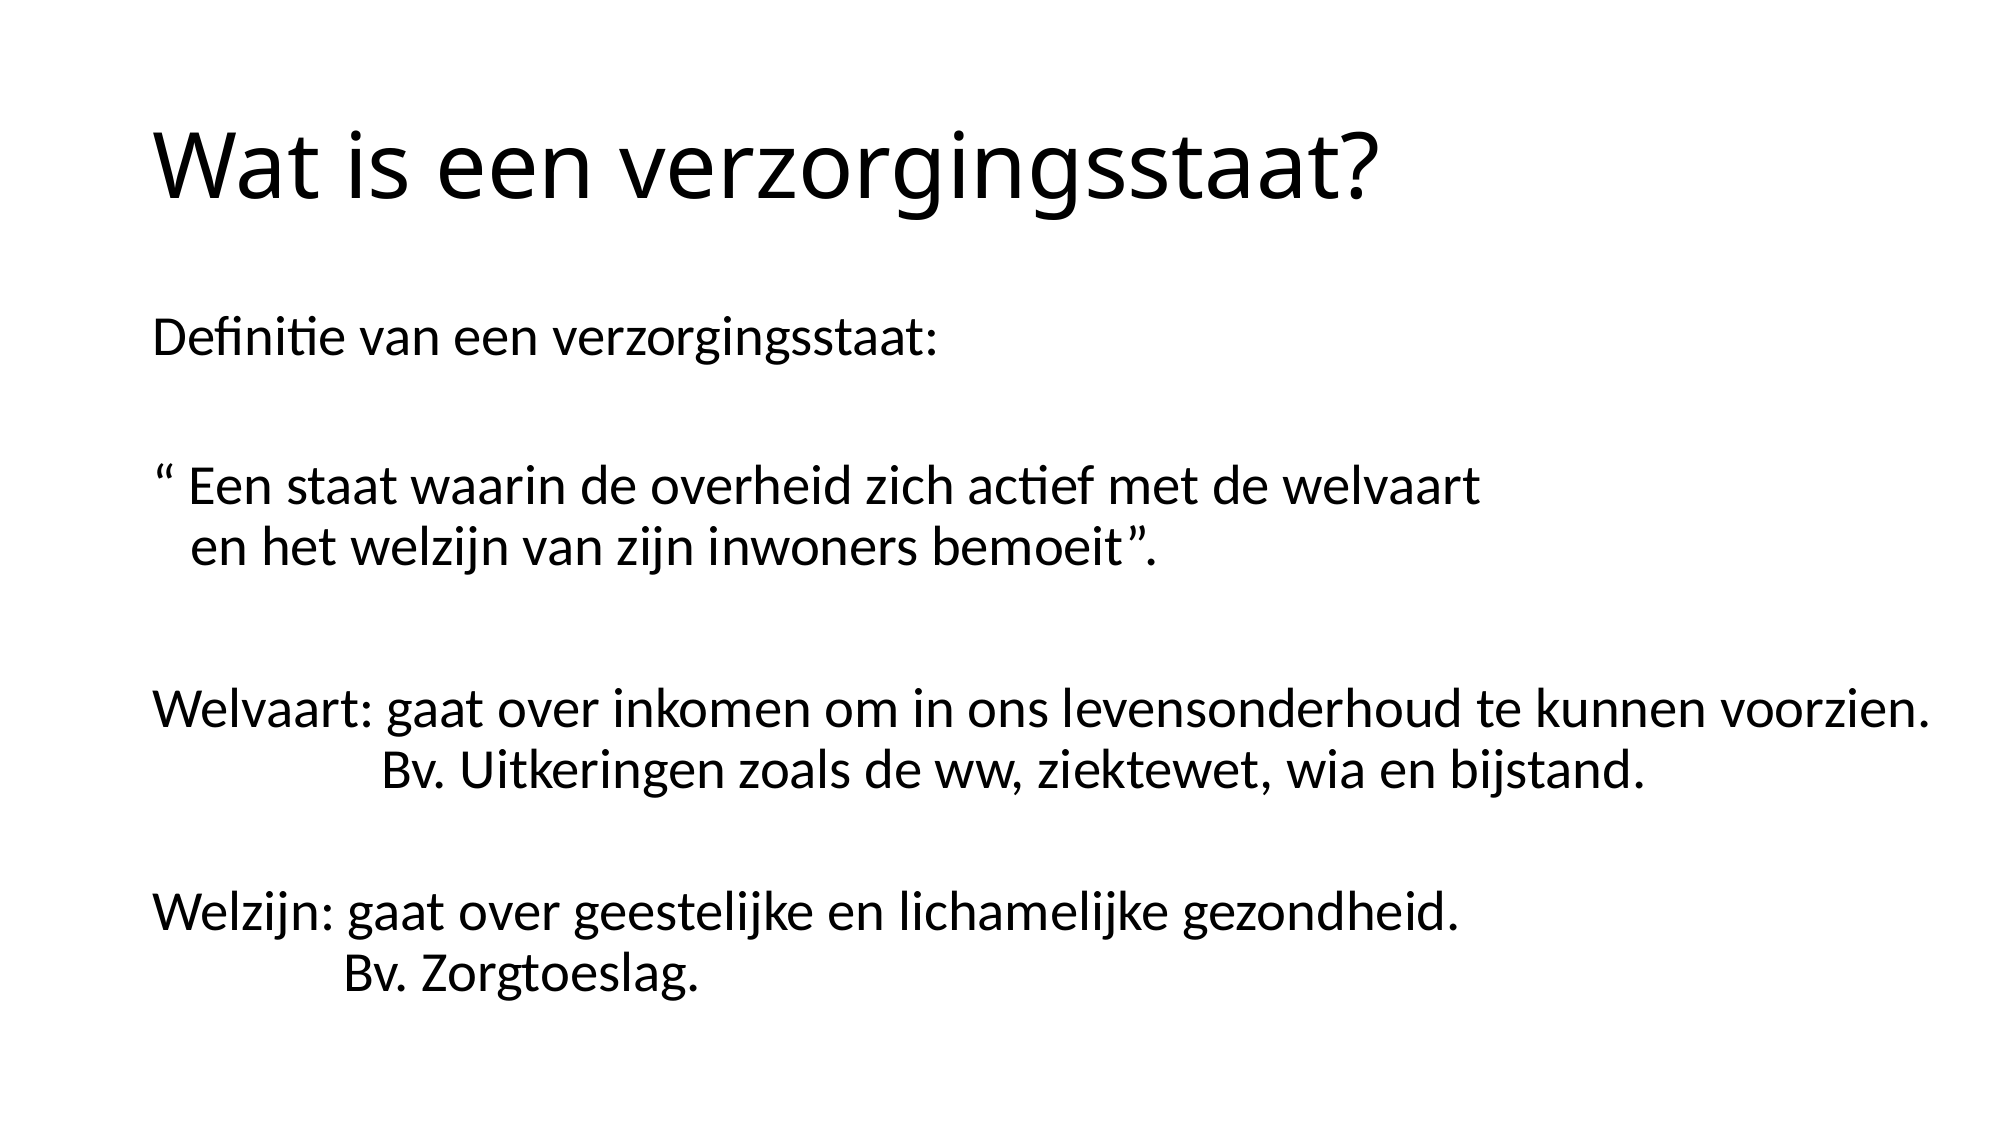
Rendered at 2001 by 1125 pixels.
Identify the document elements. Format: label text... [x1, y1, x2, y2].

title Wat is een verzorgingsstaat? [137, 59, 1863, 278]
list Definitie van een verzorgingsstaat: “ Een staat waarin de overheid zich actief met de welvaart en het welzijn van zijn inwoners bemoeit”. Welvaart: gaat over inkomen om in ons levensonderhoud te kunnen voorzien. Bv. Uitkeringen zoals de ww, ziektewet, wia en bijstand. Welzijn: gaat over geestelijke en lichamelijke gezondheid. Bv. Zorgtoeslag. [137, 299, 2000, 1014]
